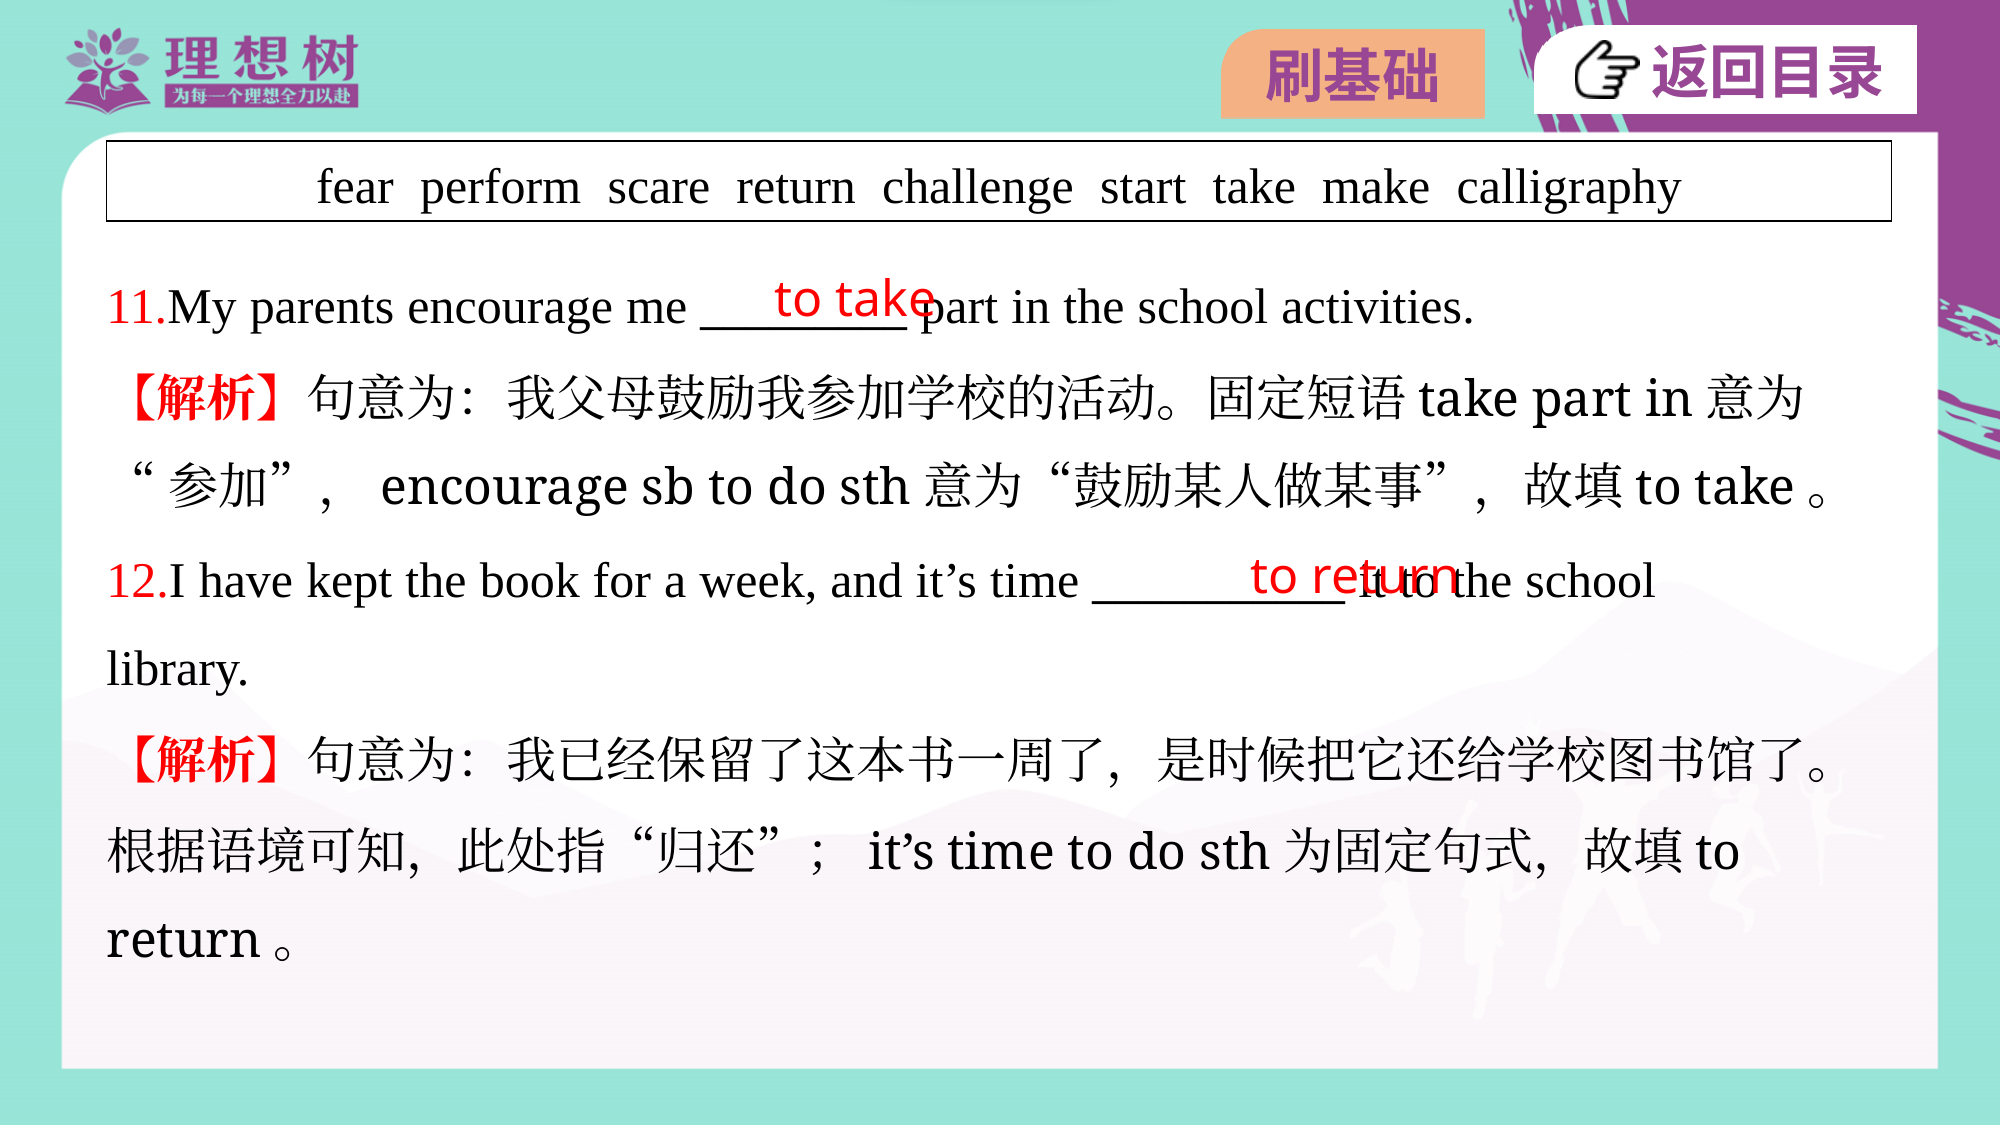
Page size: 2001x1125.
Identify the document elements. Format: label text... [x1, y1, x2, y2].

table_header fear perform scare return challenge start take make calligraphy [107, 142, 1891, 220]
picture [0, 0, 2000, 1125]
text_box 11.My parents encourage me _________ part in the school activities. [106, 243, 1895, 324]
text_box 【解析】句意为：我已经保留了这本书一周了，是时候把它还给学校图书馆了。 根据语境可知，此处指“归还”；it’s time to do sth为固定句式，故填to return。 [106, 696, 1895, 958]
text_box to take [749, 237, 961, 317]
text_box 【解析】句意为：我父母鼓励我参加学校的活动。固定短语take part in意为 “参加”，encourage sb to do sth意为“鼓励某人做某事”，故填to take。 [106, 334, 1895, 505]
text_box 12.I have kept the book for a week, and it’s time ___________ it to the school library. [106, 515, 1895, 687]
text_box to return [1224, 511, 1486, 593]
